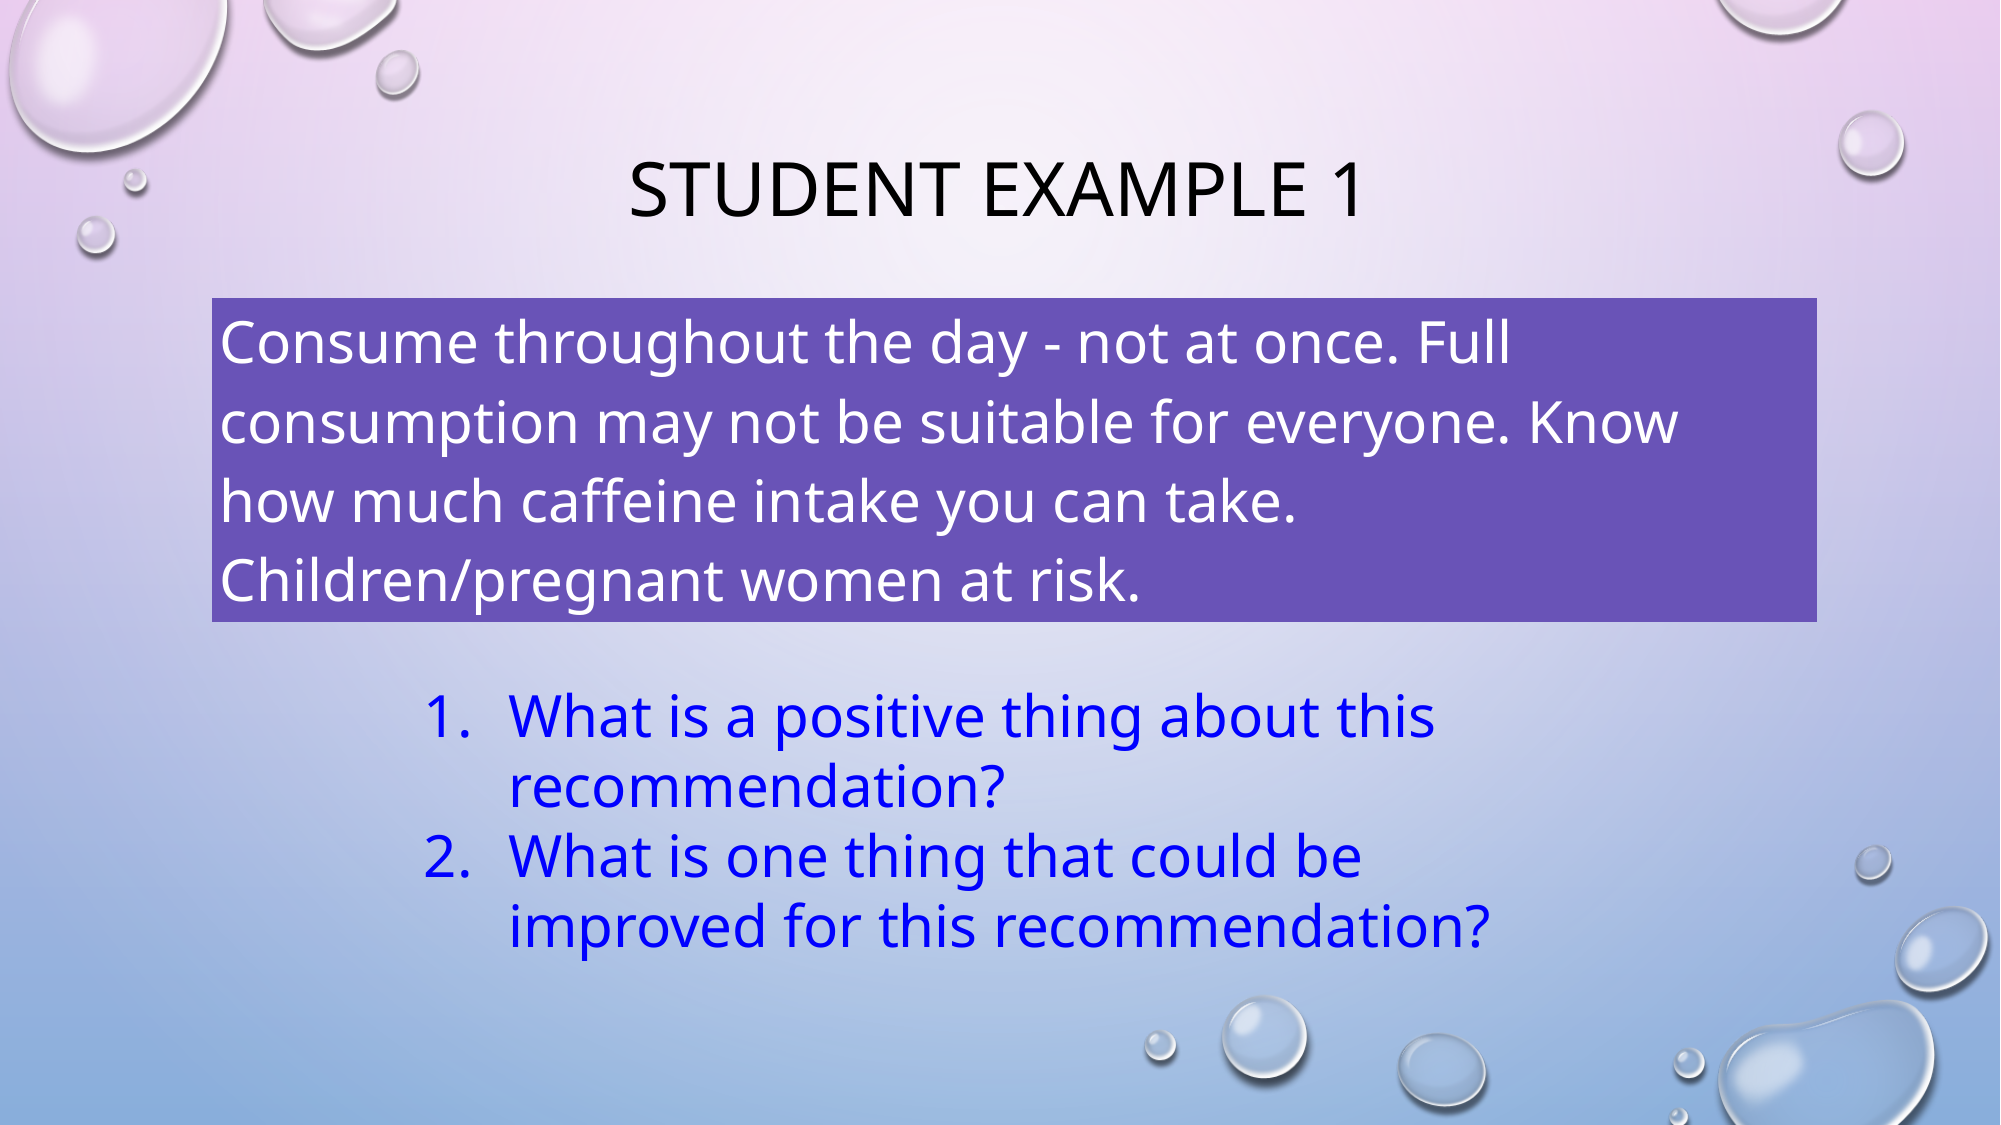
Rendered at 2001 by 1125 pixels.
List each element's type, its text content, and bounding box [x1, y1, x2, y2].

text_box What is a positive thing about this recommendation? What is one thing that could be improved for this recommendation? [408, 671, 1551, 967]
table_header Consume throughout the day - not at once. Full consumption may not be suitable for everyone. Know how much caffeine intake you can take. Children/pregnant women at risk. [212, 298, 1817, 622]
picture [0, 0, 2000, 1125]
title Student example 1 [149, 108, 1851, 277]
